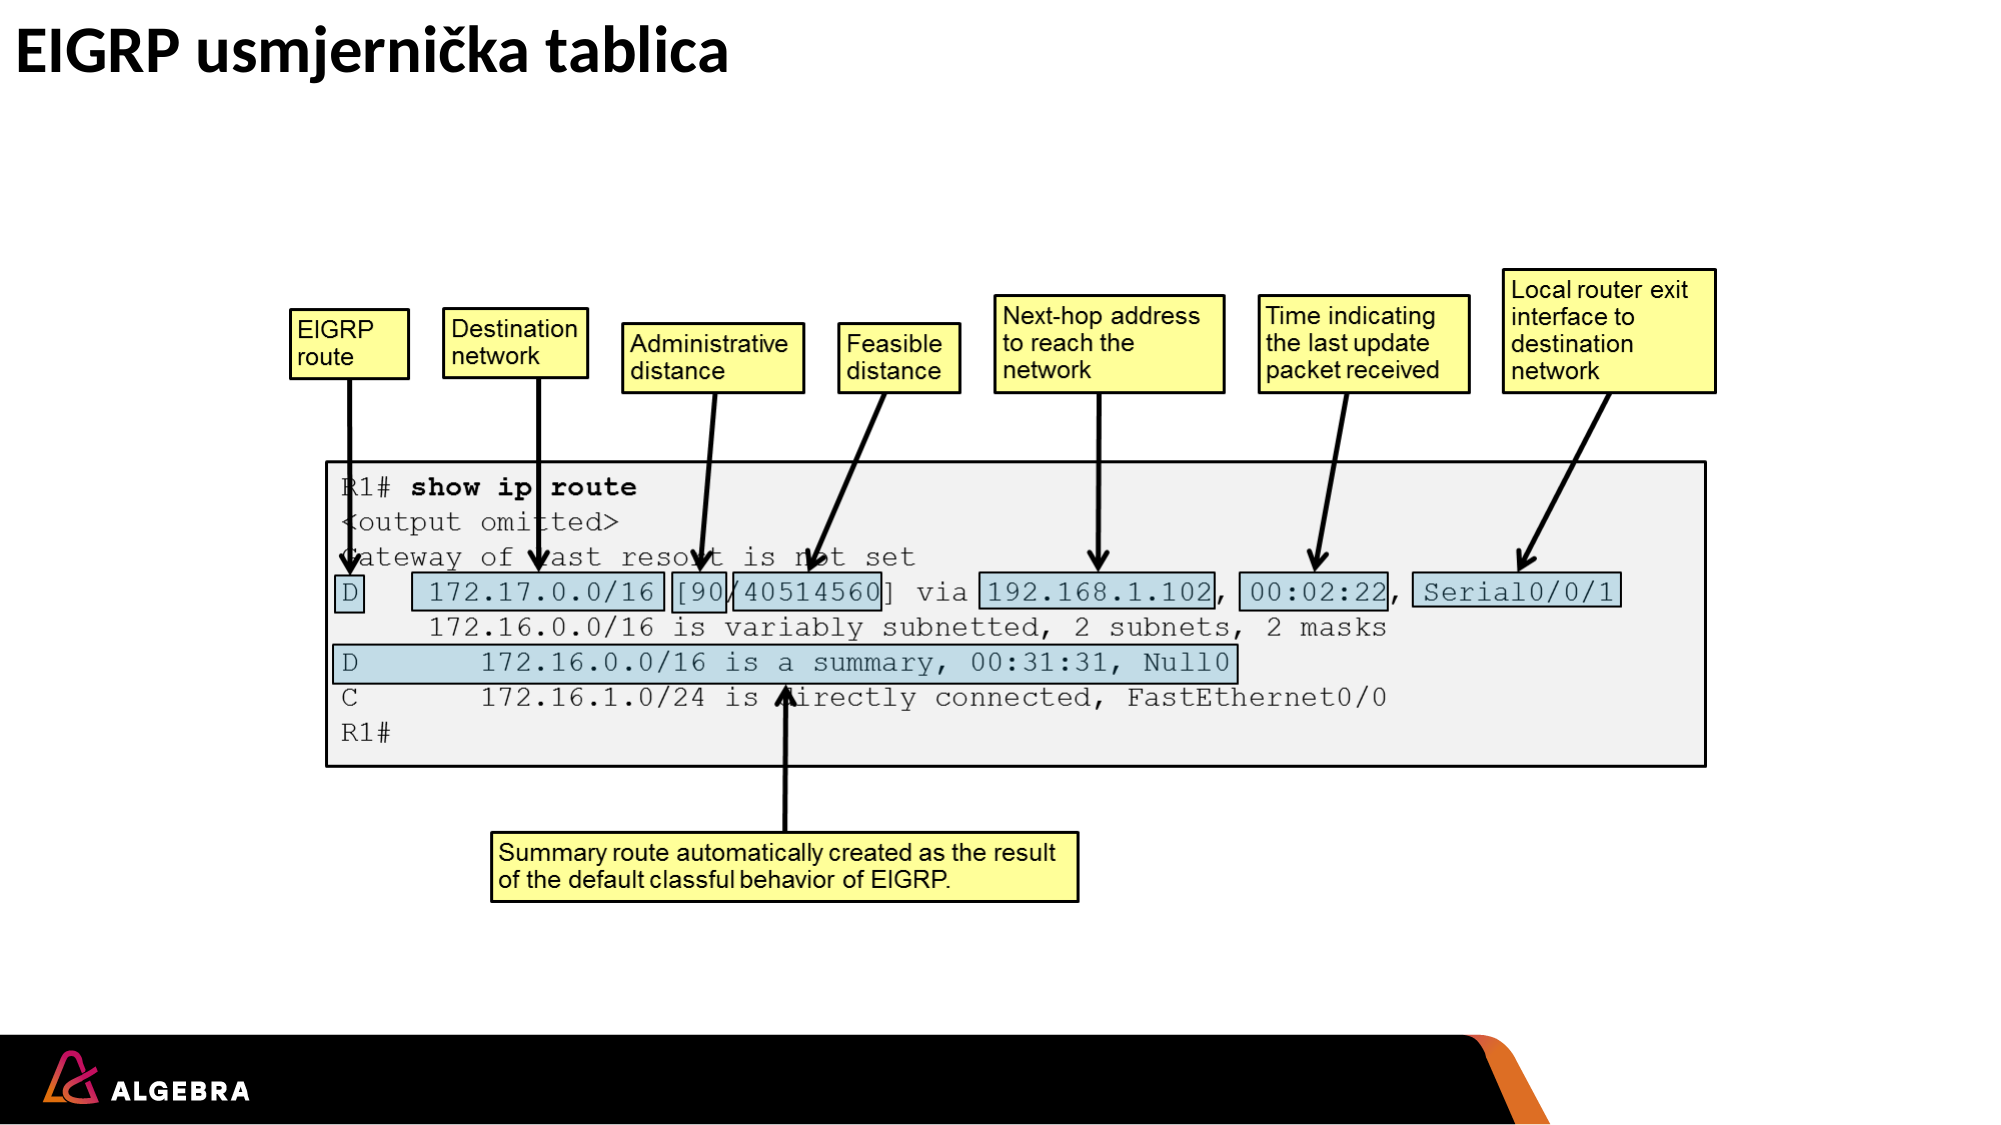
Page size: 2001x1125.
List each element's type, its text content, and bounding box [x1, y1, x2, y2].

picture [0, 1034, 1733, 1125]
picture [282, 265, 1717, 908]
title EIGRP usmjernička tablica [0, 0, 1489, 102]
